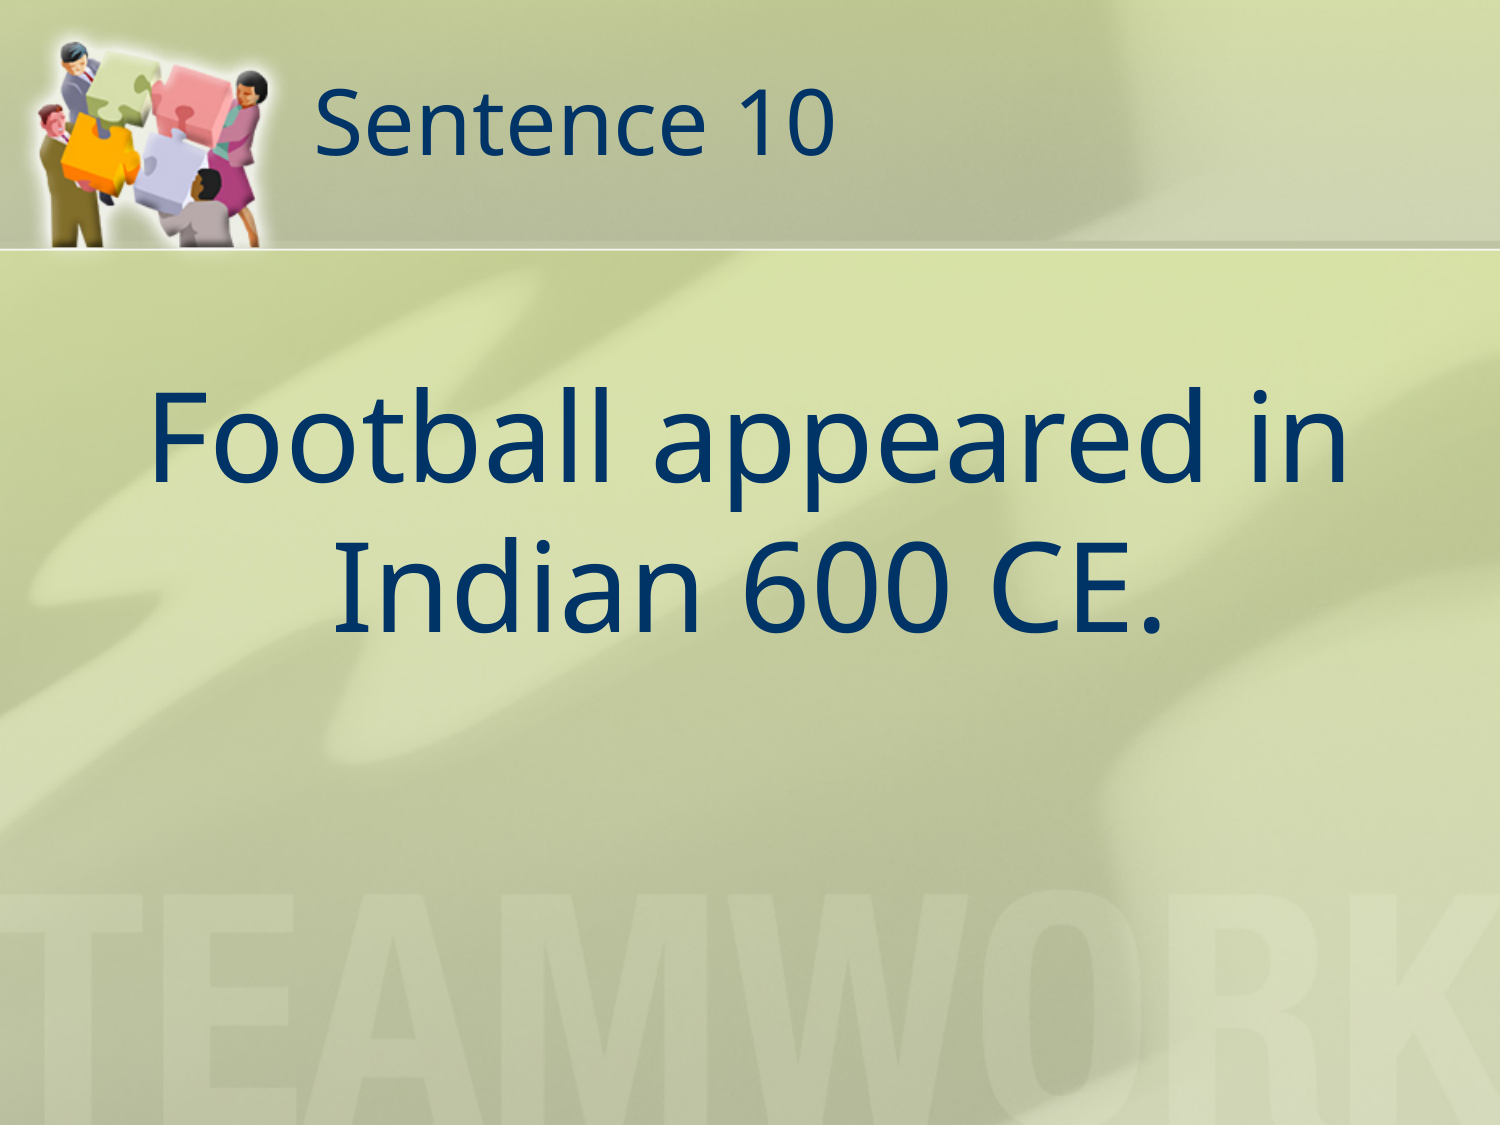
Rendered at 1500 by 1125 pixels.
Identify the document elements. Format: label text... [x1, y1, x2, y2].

list Football appeared in Indian 600 CE. [24, 350, 1475, 988]
title Sentence 10 [298, 24, 1475, 213]
picture [0, 0, 1500, 1125]
